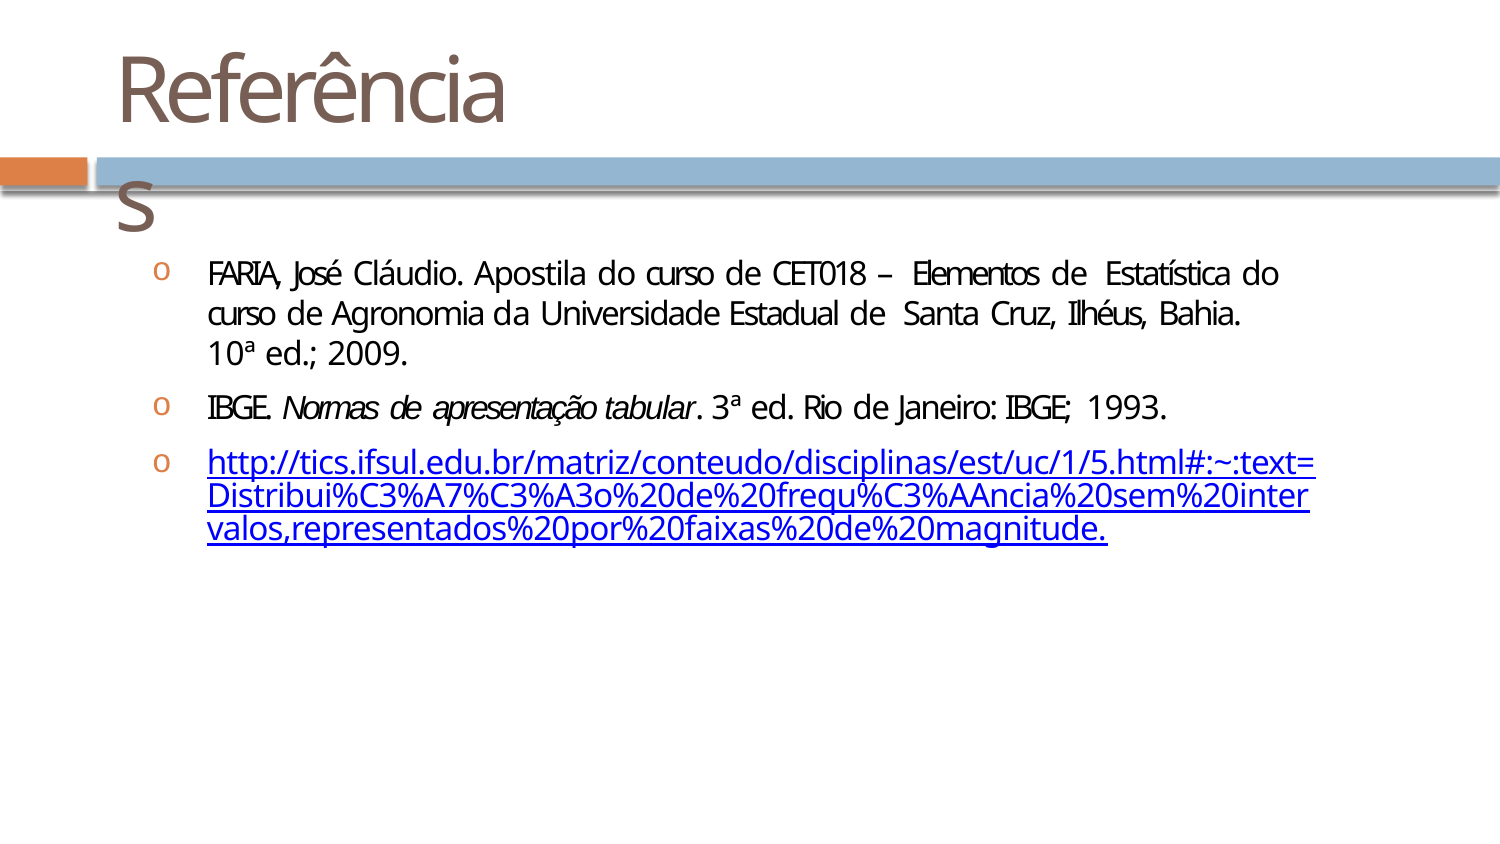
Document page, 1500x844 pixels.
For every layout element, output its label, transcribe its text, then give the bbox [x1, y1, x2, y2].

text_box FARIA, José Cláudio. Apostila do curso de CET018 – Elementos de Estatística do curso de Agronomia da Universidade Estadual de Santa Cruz, Ilhéus, Bahia. 10ª ed.; 2009. IBGE. Normas de apresentação tabular. 3ª ed. Rio de Janeiro: IBGE; 1993. http://tics.ifsul.edu.br/matriz/conteudo/disciplinas/est/uc/1/5.html#:~:text=Distribui%C3%A7%C3%A3o%20de%20frequ%C3%AAncia%20sem%20intervalos,representados%20por%20faixas%20de%20magnitude. [149, 249, 1324, 487]
title Referências [112, 28, 536, 251]
picture [0, 156, 112, 203]
picture [536, 186, 1500, 203]
